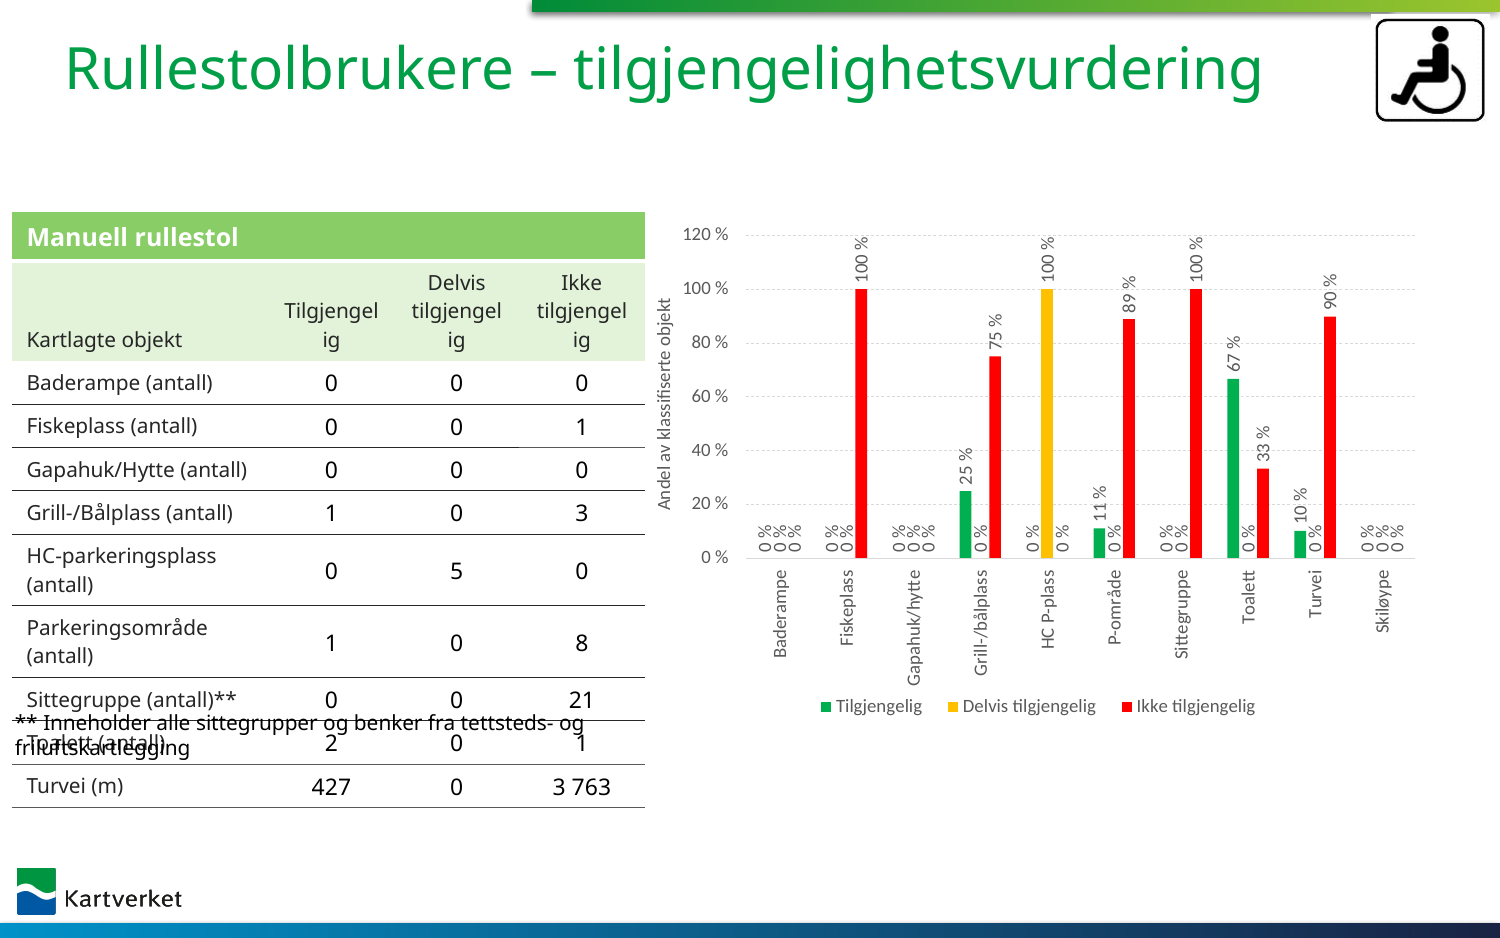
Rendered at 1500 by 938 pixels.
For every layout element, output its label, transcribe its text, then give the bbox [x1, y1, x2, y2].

table_cell Ikke tilgjengelig [519, 263, 638, 361]
table_cell Tilgjengelig [269, 263, 394, 361]
table_cell 0 [394, 448, 519, 490]
table_cell 0 [394, 491, 519, 534]
table_cell Kartlagte objekt [12, 263, 269, 361]
table_cell Gapahuk/Hytte (antall) [12, 448, 269, 490]
table_cell 3 [519, 491, 638, 534]
table_cell 1 [269, 491, 394, 534]
table_cell Baderampe (antall) [12, 361, 269, 404]
table_cell Grill-/Bålplass (antall) [12, 491, 269, 534]
picture [1371, 13, 1491, 127]
table_cell 427 [269, 768, 394, 807]
table_cell Fiskeplass (antall) [12, 405, 269, 447]
table_cell Delvis tilgjengelig [394, 263, 519, 361]
table_cell Parkeringsområde (antall) [12, 606, 269, 677]
table_cell 0 [519, 361, 638, 404]
table_header Manuell rullestol [12, 212, 645, 259]
table_cell 0 [394, 606, 519, 677]
table_cell 8 [519, 606, 638, 677]
table_cell 0 [394, 361, 519, 404]
picture [643, 218, 1427, 728]
table_cell 0 [269, 535, 394, 605]
table_cell 0 [519, 535, 638, 605]
table_cell Sittegruppe (antall)** [12, 678, 269, 702]
table_cell 0 [269, 448, 394, 490]
text_box ** Inneholder alle sittegrupper og benker fra tettsteds- og friluftskartlegging [0, 702, 745, 768]
table_cell 0 [269, 361, 394, 404]
table_cell 21 [519, 678, 638, 702]
table_cell 3 763 [519, 768, 645, 807]
table_cell 0 [394, 405, 519, 447]
table_cell 0 [269, 678, 394, 702]
table_cell 0 [519, 448, 638, 490]
table_cell 0 [394, 678, 519, 702]
table_cell 0 [394, 768, 519, 807]
table_cell HC-parkeringsplass (antall) [12, 535, 269, 605]
table_cell 5 [394, 535, 519, 605]
text_box Rullestolbrukere – tilgjengelighetsvurdering [49, 12, 1372, 109]
table_cell 1 [269, 606, 394, 677]
table_cell Turvei (m) [12, 768, 269, 807]
table_cell 1 [519, 405, 638, 447]
table_cell 0 [269, 405, 394, 447]
